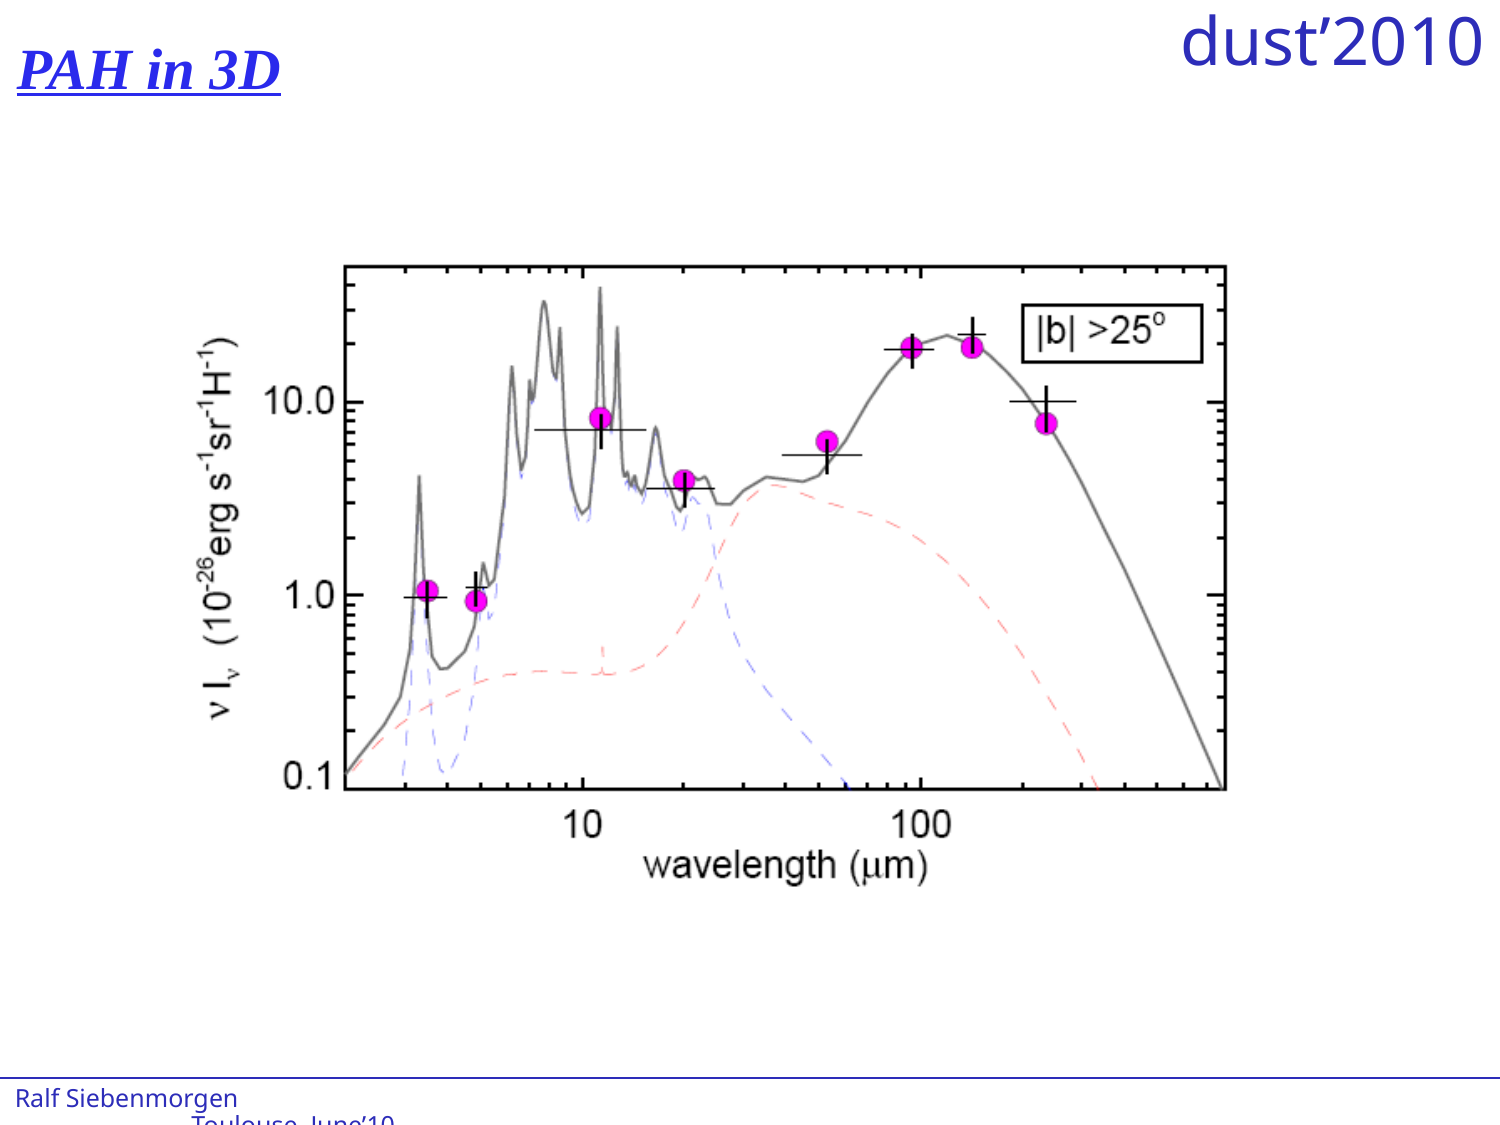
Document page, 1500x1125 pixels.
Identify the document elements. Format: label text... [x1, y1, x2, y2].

picture [128, 210, 1321, 932]
text_box dust’2010 [0, 0, 1500, 125]
